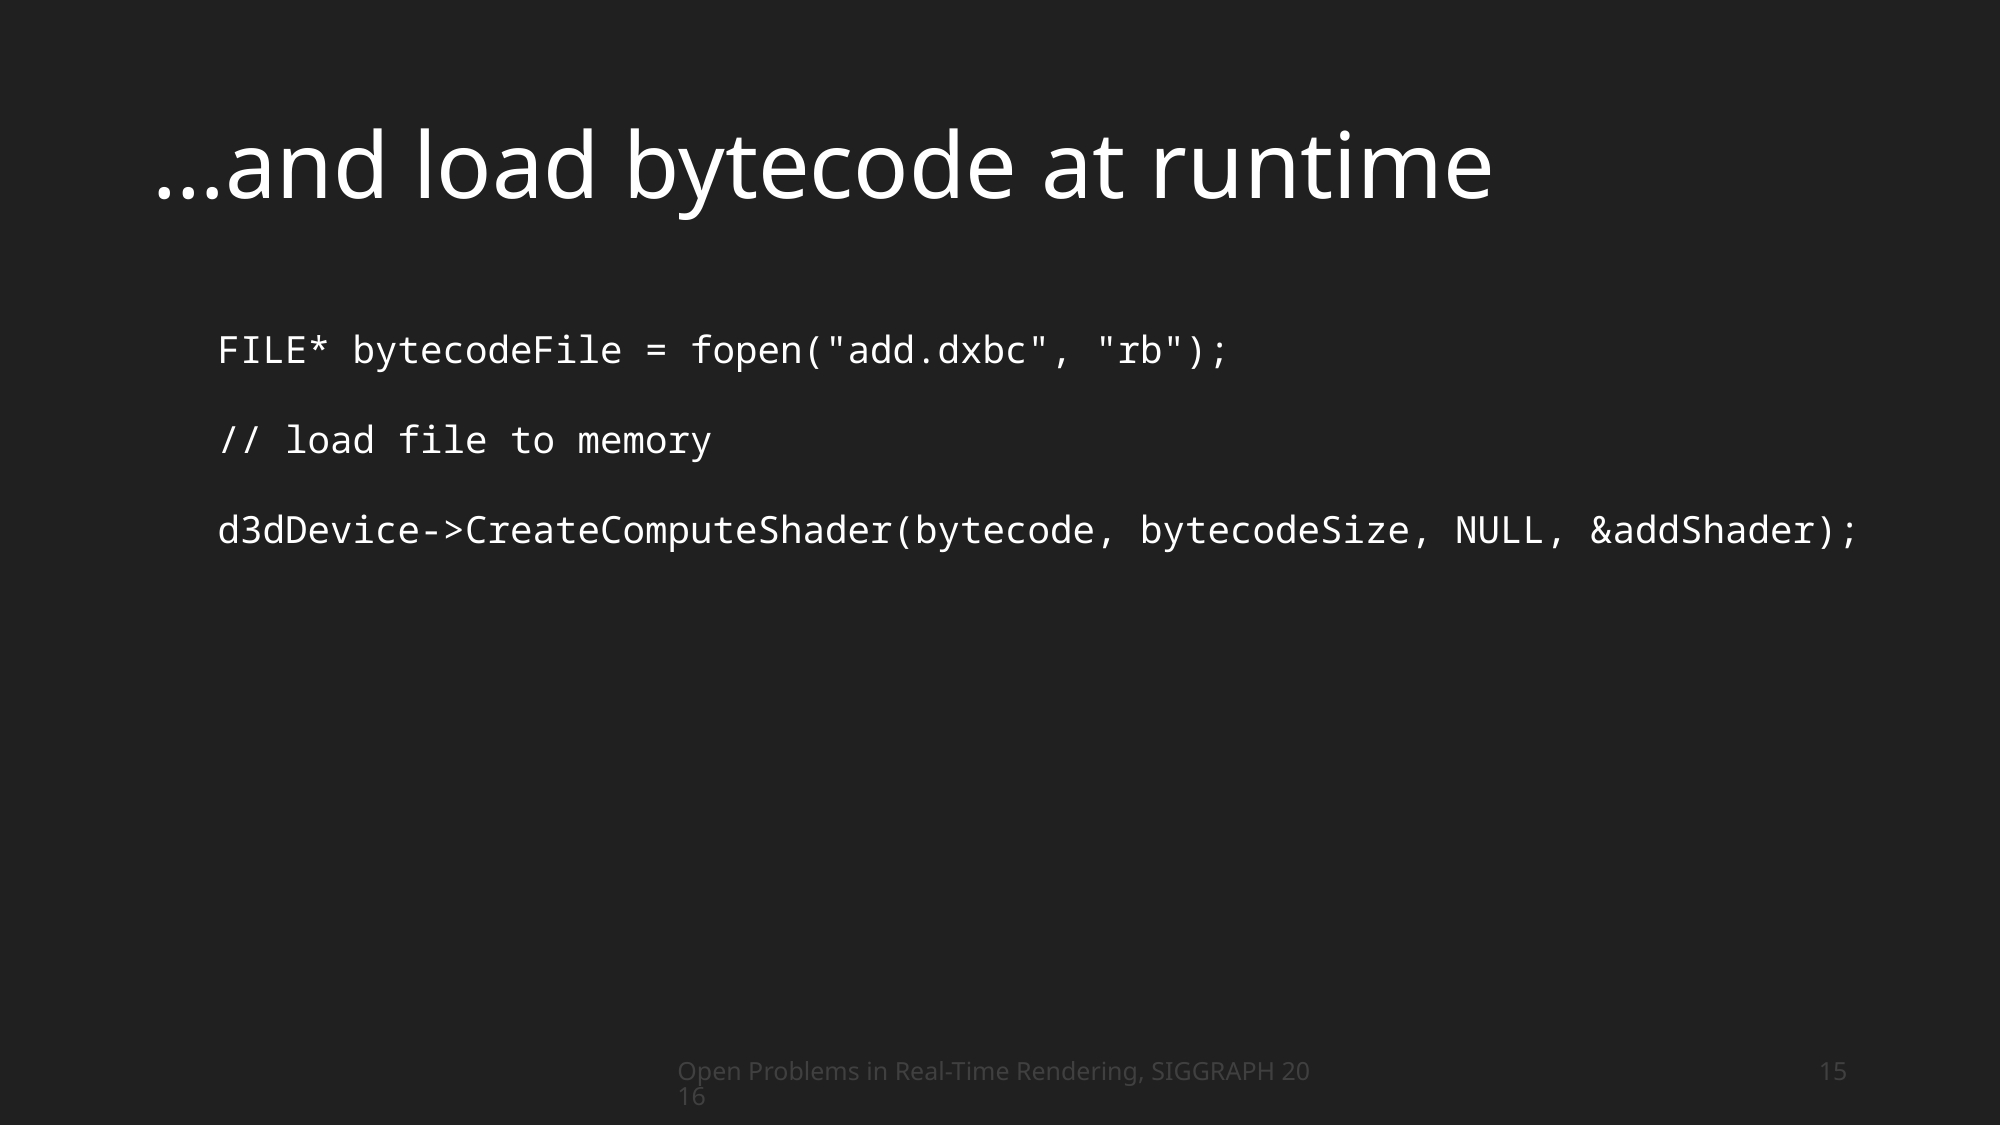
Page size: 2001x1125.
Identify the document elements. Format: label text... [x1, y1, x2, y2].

title …and load bytecode at runtime [137, 59, 1863, 278]
text_box FILE* bytecodeFile = fopen("add.dxbc", "rb"); // load file to memory d3dDevice->CreateComputeShader(bytecode, bytecodeSize, NULL, &addShader); [202, 318, 367, 425]
slide_number 15 [1412, 1042, 1863, 1103]
footer Open Problems in Real-Time Rendering, SIGGRAPH 2016 [662, 1042, 1338, 1103]
